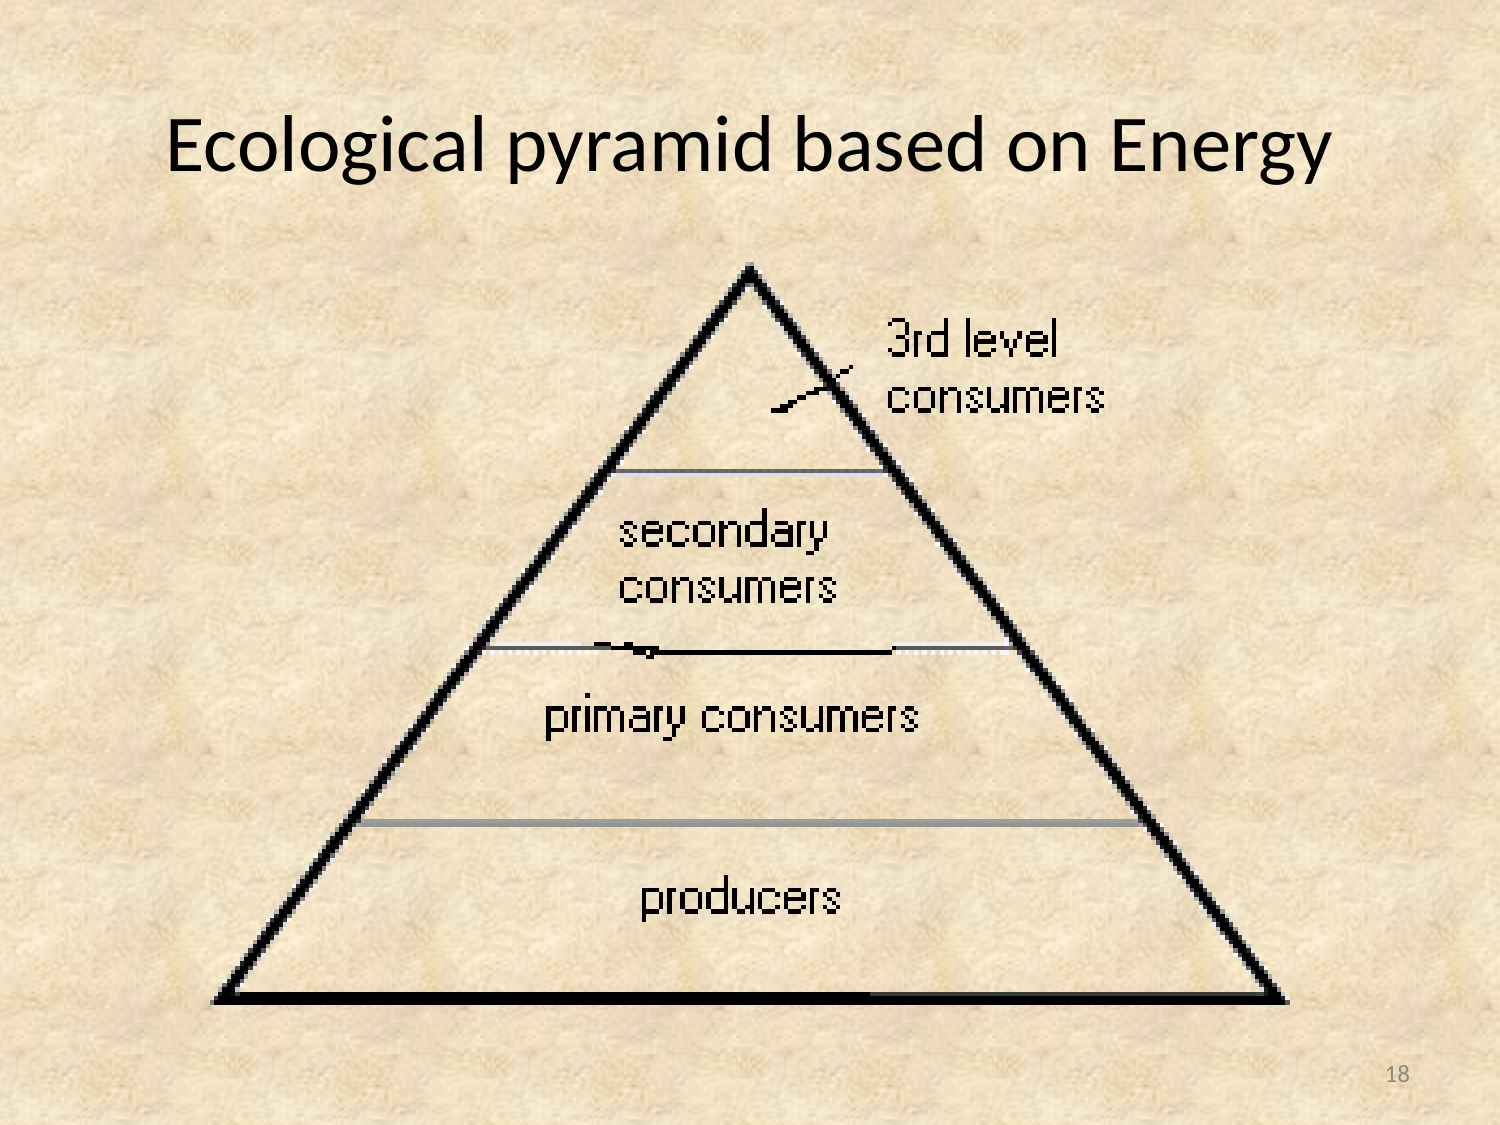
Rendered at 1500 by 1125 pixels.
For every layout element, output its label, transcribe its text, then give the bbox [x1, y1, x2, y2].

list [74, 262, 1426, 1006]
title Ecological pyramid based on Energy [75, 45, 1425, 233]
slide_number 18 [1074, 1042, 1425, 1103]
